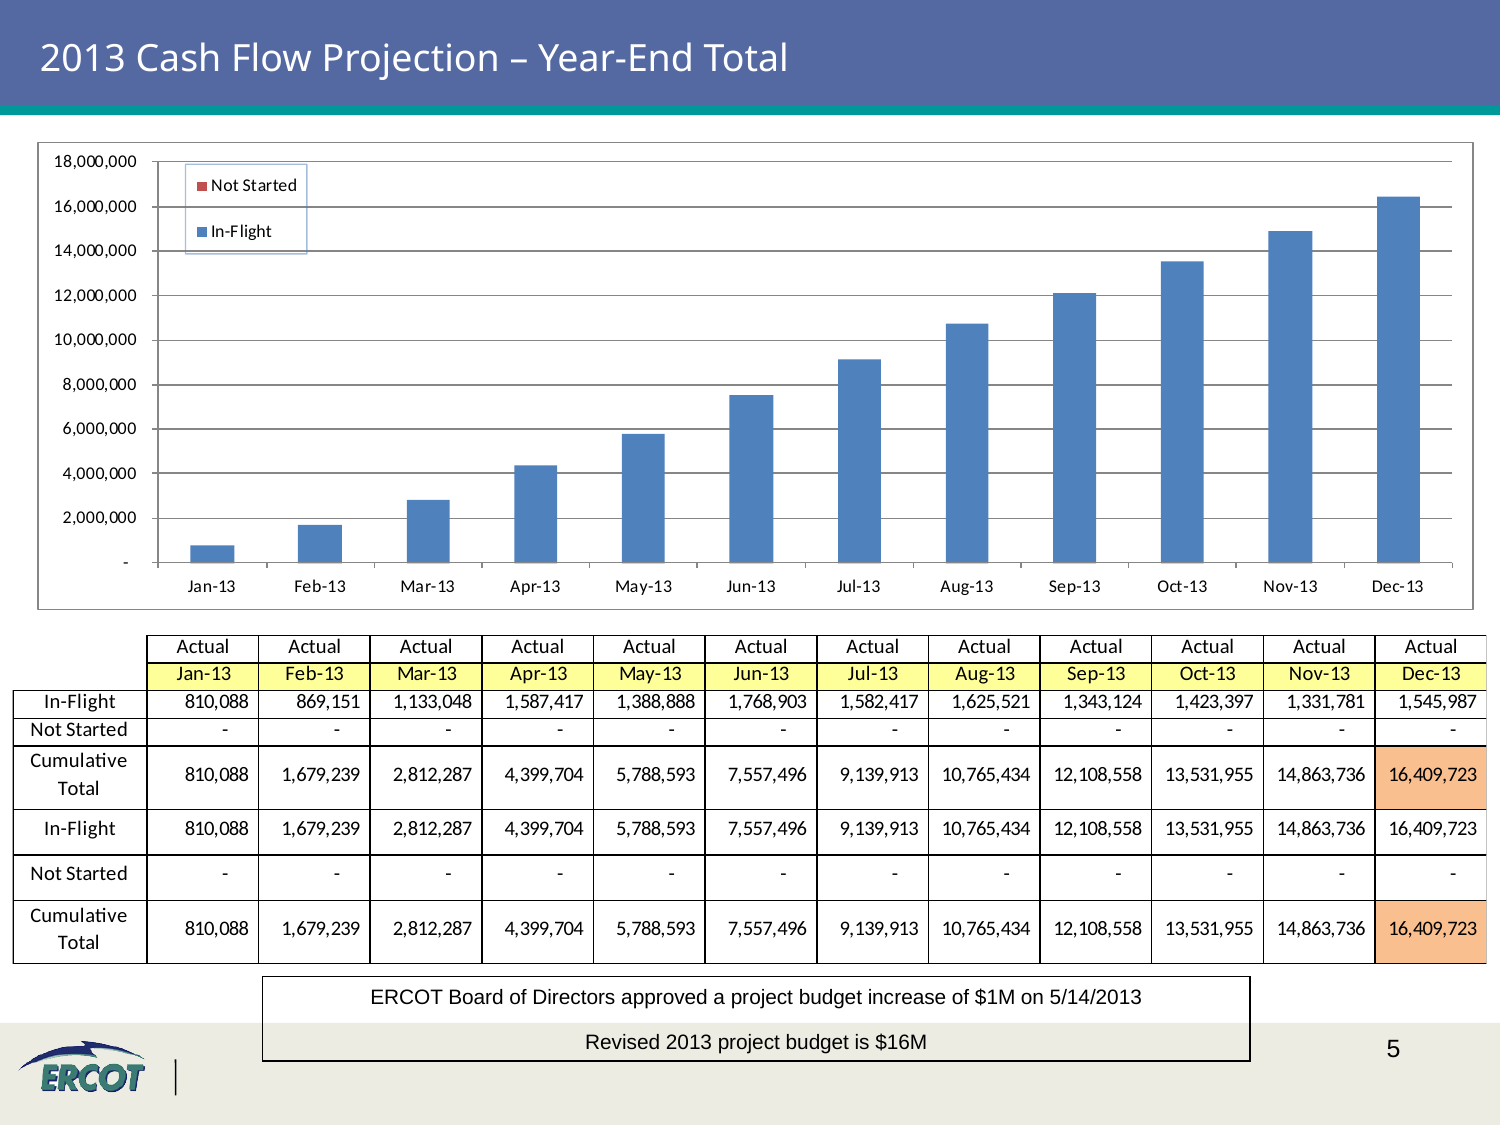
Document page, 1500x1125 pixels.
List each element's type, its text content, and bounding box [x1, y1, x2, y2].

title 2013 Cash Flow Projection – Year-End Total [24, 0, 1188, 113]
picture [10, 1031, 151, 1111]
picture [12, 124, 1488, 965]
text_box ERCOT Board of Directors approved a project budget increase of $1M on 5/14/2013 Revised 2013 project budget is $16M [262, 976, 1250, 1062]
